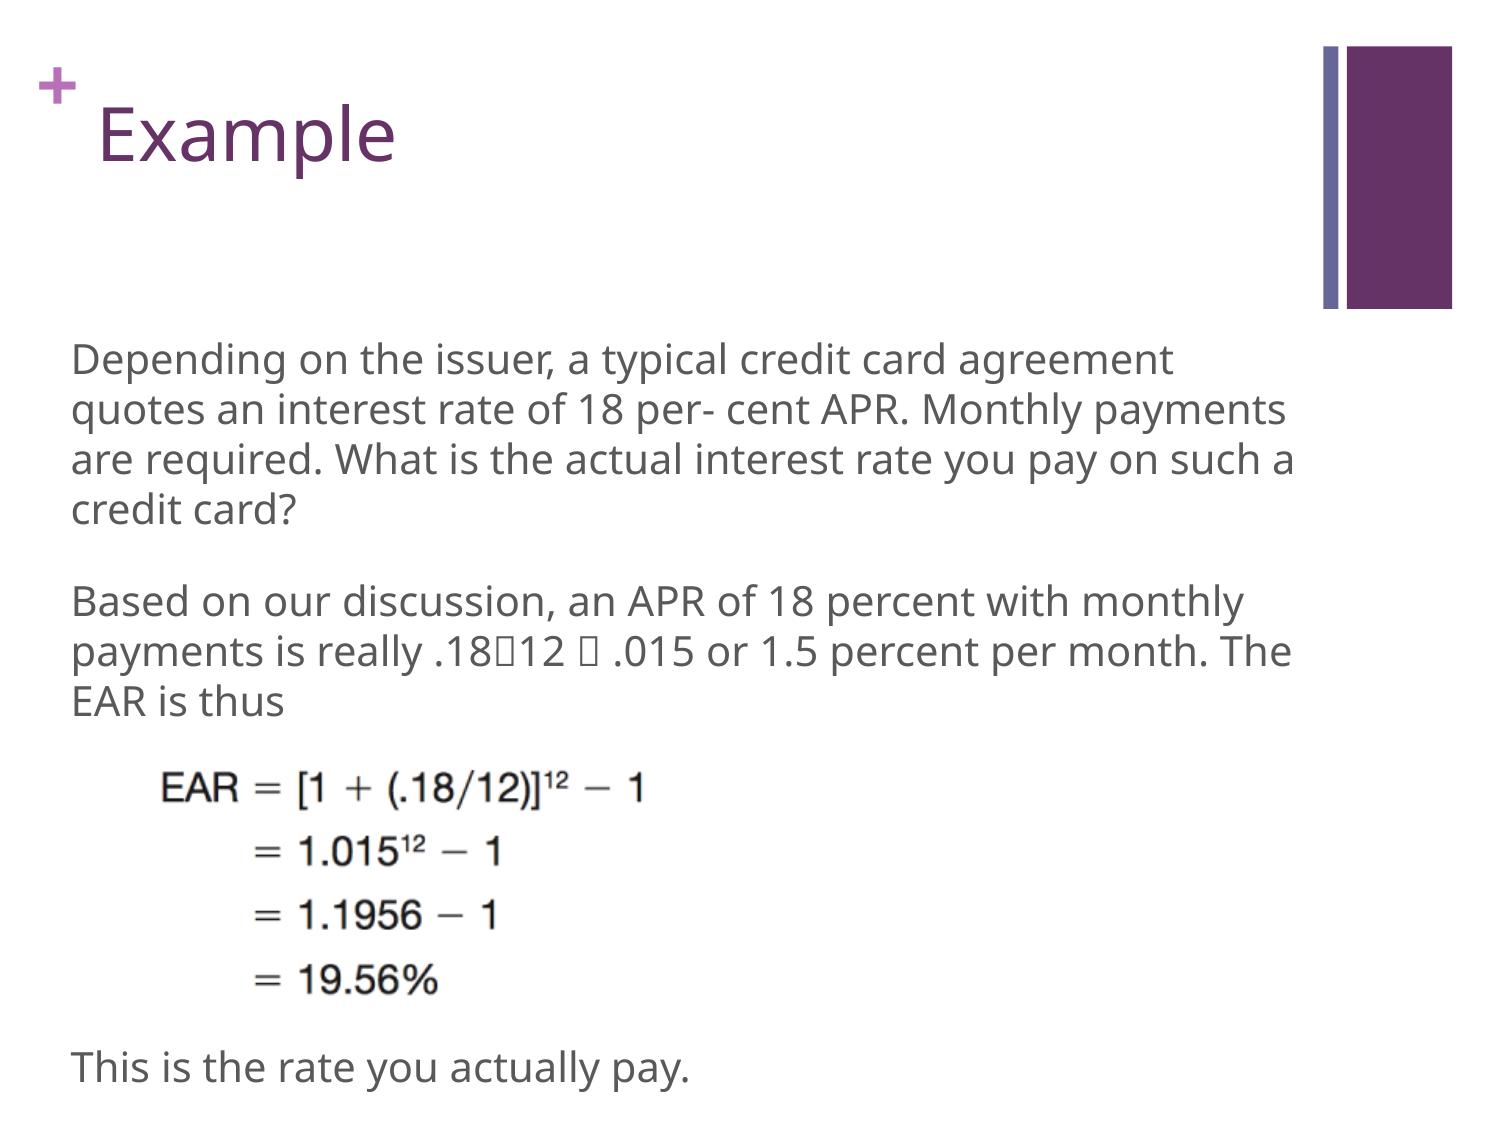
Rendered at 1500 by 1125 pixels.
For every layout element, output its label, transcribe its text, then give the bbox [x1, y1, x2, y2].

title Example [81, 79, 1322, 263]
list Depending on the issuer, a typical credit card agreement quotes an interest rate of 18 per- cent APR. Monthly payments are required. What is the actual interest rate you pay on such a credit card? Based on our discussion, an APR of 18 percent with monthly payments is really .18􏰀12 􏰊 .015 or 1.5 percent per month. The EAR is thus This is the rate you actually pay. [55, 324, 1322, 1104]
picture [133, 760, 735, 1006]
